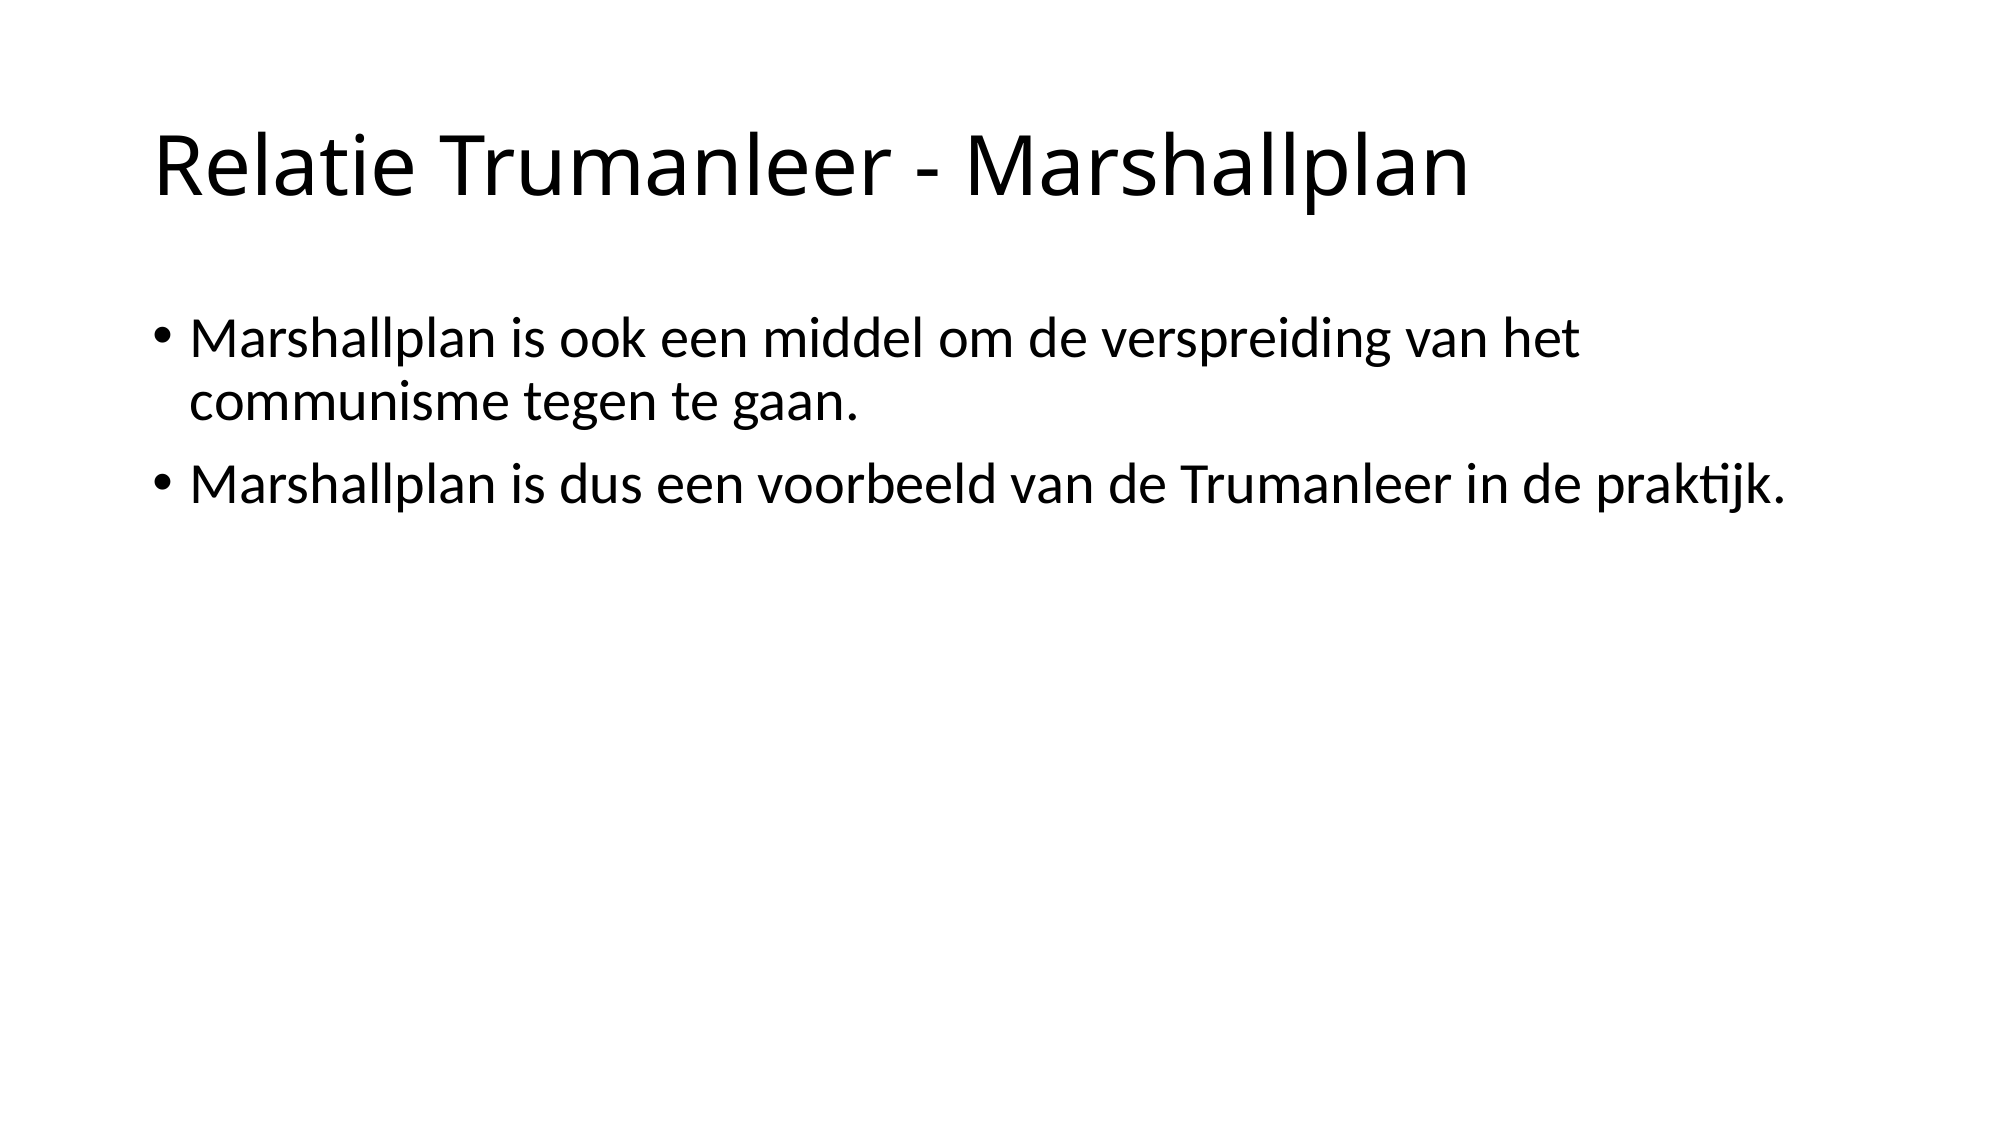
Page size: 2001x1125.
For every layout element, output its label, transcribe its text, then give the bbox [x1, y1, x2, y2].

title Relatie Trumanleer - Marshallplan [137, 59, 1863, 278]
list Marshallplan is ook een middel om de verspreiding van het communisme tegen te gaan. Marshallplan is dus een voorbeeld van de Trumanleer in de praktijk. [137, 299, 1863, 1014]
